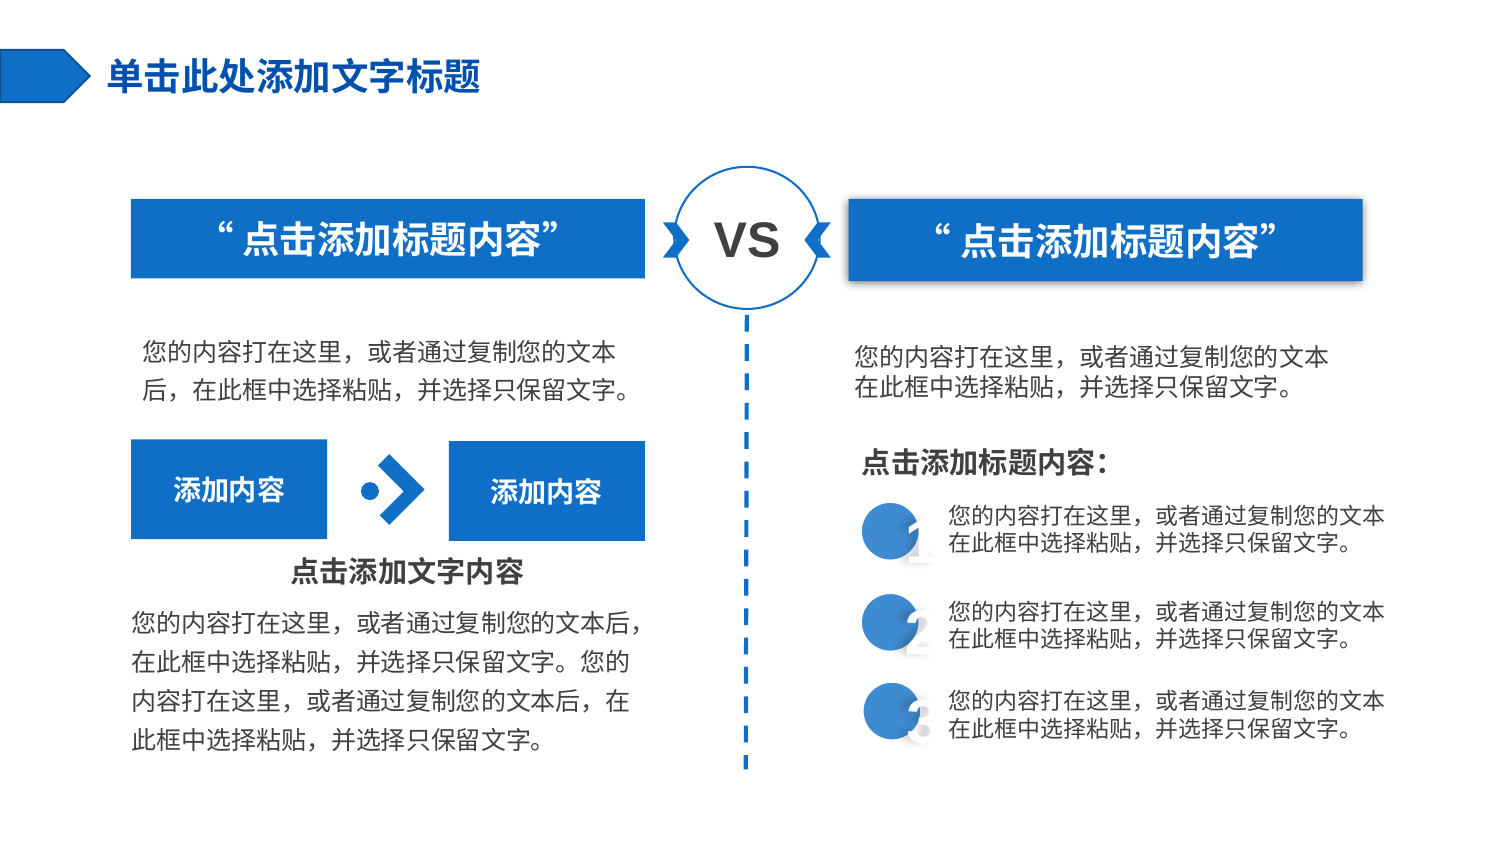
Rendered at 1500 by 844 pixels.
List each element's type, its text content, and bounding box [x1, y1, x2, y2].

text_box 点击添加标题内容： [850, 438, 1205, 485]
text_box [360, 464, 415, 515]
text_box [856, 584, 924, 676]
text_box 您的内容打在这里，或者通过复制您的文本 在此框中选择粘贴，并选择只保留文字。 [937, 681, 1403, 748]
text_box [131, 166, 1363, 309]
text_box 您的内容打在这里，或者通过复制您的文本 在此框中选择粘贴，并选择只保留文字。 [937, 591, 1403, 658]
text_box 您的内容打在这里，或者通过复制您的文本后，在此框中选择粘贴，并选择只保留文字。 [130, 321, 645, 411]
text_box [858, 673, 926, 765]
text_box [856, 493, 924, 584]
text_box 点击添加文字内容 [279, 547, 536, 594]
text_box 您的内容打在这里，或者通过复制您的文本 在此框中选择粘贴，并选择只保留文字。 [843, 335, 1375, 407]
text_box 您的内容打在这里，或者通过复制您的文本后，在此框中选择粘贴，并选择只保留文字。您的内容打在这里，或者通过复制您的文本后，在此框中选择粘贴，并选择只保留文字。 [120, 593, 646, 761]
text_box 添加内容 [448, 441, 645, 541]
text_box 您的内容打在这里，或者通过复制您的文本 在此框中选择粘贴，并选择只保留文字。 [937, 495, 1403, 562]
text_box 添加内容 [131, 439, 328, 540]
